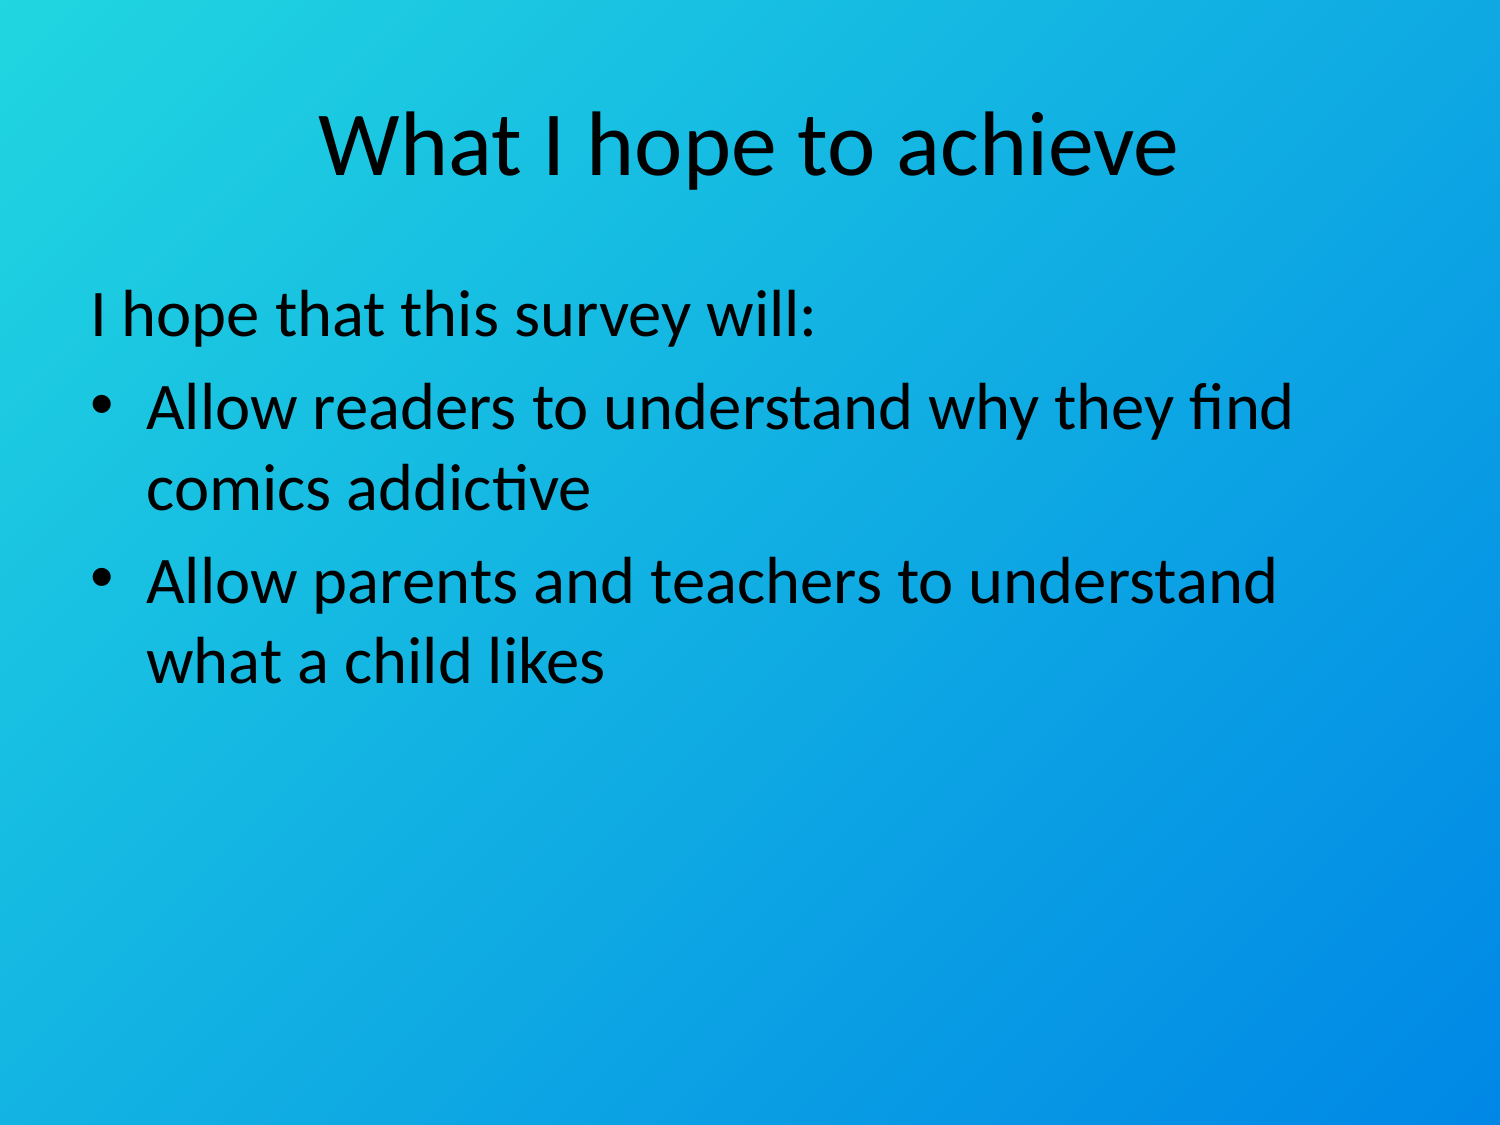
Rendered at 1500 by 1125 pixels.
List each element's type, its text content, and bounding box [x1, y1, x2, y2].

list I hope that this survey will: Allow readers to understand why they find comics addictive Allow parents and teachers to understand what a child likes [75, 262, 1425, 1005]
title What I hope to achieve [75, 45, 1425, 233]
